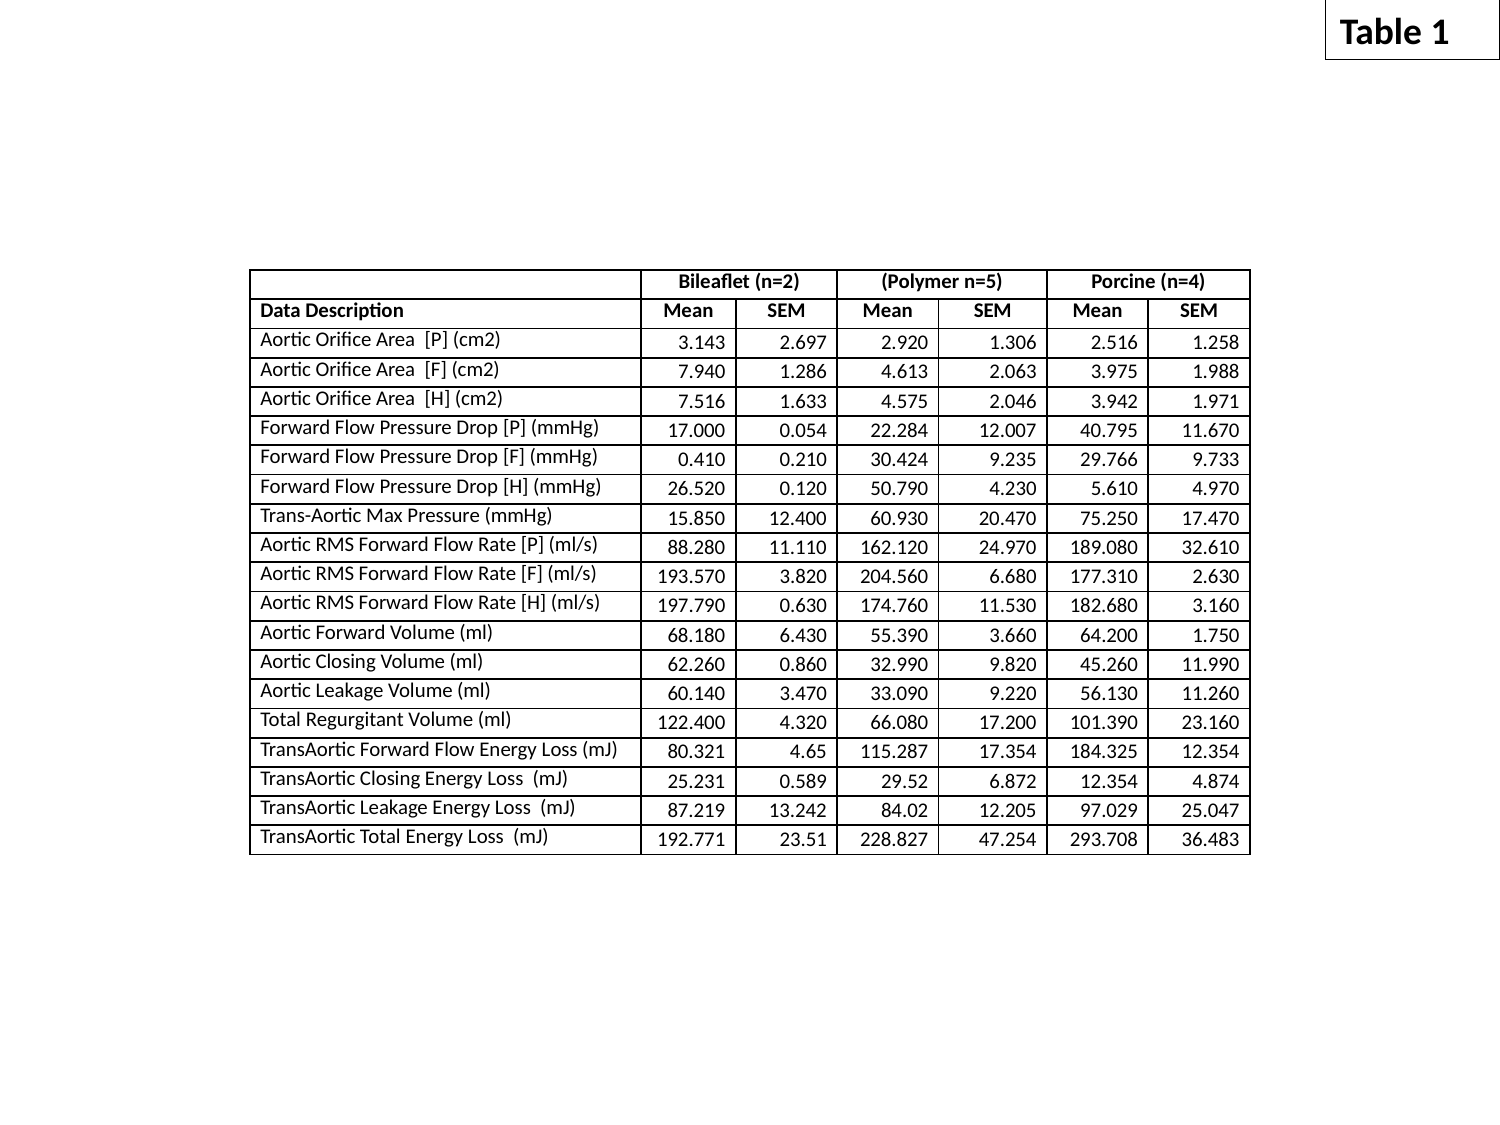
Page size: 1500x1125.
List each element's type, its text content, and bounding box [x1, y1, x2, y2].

table_cell 5.610 [1048, 475, 1147, 503]
table_cell TransAortic Forward Flow Energy Loss (mJ) [251, 739, 640, 766]
table_cell 23.51 [737, 826, 836, 854]
table_cell 12.205 [939, 797, 1046, 824]
table_cell 7.940 [642, 359, 735, 386]
table_cell TransAortic Closing Energy Loss (mJ) [251, 768, 640, 795]
table_cell 68.180 [642, 622, 735, 649]
table_cell 17.200 [939, 709, 1046, 737]
table_cell 2.046 [939, 388, 1046, 415]
table_cell Aortic RMS Forward Flow Rate [H] (ml/s) [251, 592, 640, 620]
table_cell 50.790 [838, 475, 938, 503]
table_cell 4.65 [737, 739, 836, 766]
table_cell 9.820 [939, 651, 1046, 678]
table_cell 1.633 [737, 388, 836, 415]
table_cell 3.820 [737, 563, 836, 591]
table_cell Aortic RMS Forward Flow Rate [F] (ml/s) [251, 563, 640, 591]
table_cell 62.260 [642, 651, 735, 678]
table_cell Aortic Orifice Area [F] (cm2) [251, 359, 640, 386]
table_cell 66.080 [838, 709, 938, 737]
table_cell 33.090 [838, 680, 938, 708]
table_cell 3.975 [1048, 359, 1147, 386]
table_cell 32.990 [838, 651, 938, 678]
table_cell 7.516 [642, 388, 735, 415]
table_cell 22.284 [838, 417, 938, 444]
table_cell Forward Flow Pressure Drop [F] (mmHg) [251, 446, 640, 474]
table_cell Aortic Closing Volume (ml) [251, 651, 640, 678]
table_cell 162.120 [838, 534, 938, 561]
table_cell Mean [642, 300, 735, 328]
table_cell 80.321 [642, 739, 735, 766]
table_cell 3.160 [1149, 592, 1249, 620]
table_cell 40.795 [1048, 417, 1147, 444]
table_cell 177.310 [1048, 563, 1147, 591]
table_cell 25.047 [1149, 797, 1249, 824]
table_cell 6.872 [939, 768, 1046, 795]
table_cell 2.063 [939, 359, 1046, 386]
table_cell 9.733 [1149, 446, 1249, 474]
table_cell 0.210 [737, 446, 836, 474]
table_cell 9.235 [939, 446, 1046, 474]
table_cell 3.470 [737, 680, 836, 708]
table_cell 204.560 [838, 563, 938, 591]
table_cell 3.660 [939, 622, 1046, 649]
table_cell Data Description [251, 300, 640, 328]
table_cell 1.258 [1149, 329, 1249, 357]
table_cell 12.354 [1149, 739, 1249, 766]
table_cell 182.680 [1048, 592, 1147, 620]
table_cell Trans-Aortic Max Pressure (mmHg) [251, 505, 640, 532]
table_cell 45.260 [1048, 651, 1147, 678]
table_cell 17.354 [939, 739, 1046, 766]
table_cell 197.790 [642, 592, 735, 620]
table_cell 184.325 [1048, 739, 1147, 766]
table_cell 174.760 [838, 592, 938, 620]
table_cell 11.110 [737, 534, 836, 561]
table_cell 11.990 [1149, 651, 1249, 678]
table_cell 97.029 [1048, 797, 1147, 824]
table_cell 60.930 [838, 505, 938, 532]
table_cell 2.697 [737, 329, 836, 357]
table_cell 189.080 [1048, 534, 1147, 561]
table_cell 0.054 [737, 417, 836, 444]
table_cell 11.670 [1149, 417, 1249, 444]
table_cell Aortic Leakage Volume (ml) [251, 680, 640, 708]
table_cell 192.771 [642, 826, 735, 854]
table_cell 88.280 [642, 534, 735, 561]
table_cell 293.708 [1048, 826, 1147, 854]
table_cell 9.220 [939, 680, 1046, 708]
table_cell 36.483 [1149, 826, 1249, 854]
table_cell 0.589 [737, 768, 836, 795]
table_cell Mean [1048, 300, 1147, 328]
table_cell 30.424 [838, 446, 938, 474]
table_cell SEM [1149, 300, 1249, 328]
table_cell Aortic Orifice Area [H] (cm2) [251, 388, 640, 415]
table_cell 6.680 [939, 563, 1046, 591]
table_header (Polymer n=5) [838, 271, 1046, 298]
table_cell 13.242 [737, 797, 836, 824]
table_cell 23.160 [1149, 709, 1249, 737]
table_cell 87.219 [642, 797, 735, 824]
table_header [251, 271, 640, 298]
table_cell 25.231 [642, 768, 735, 795]
table_cell 4.874 [1149, 768, 1249, 795]
table_cell 0.630 [737, 592, 836, 620]
table_cell 193.570 [642, 563, 735, 591]
table_cell 47.254 [939, 826, 1046, 854]
table_cell SEM [939, 300, 1046, 328]
table_cell SEM [737, 300, 836, 328]
table_cell 101.390 [1048, 709, 1147, 737]
table_cell 228.827 [838, 826, 938, 854]
table_cell Total Regurgitant Volume (ml) [251, 709, 640, 737]
table_cell 4.575 [838, 388, 938, 415]
table_cell 12.354 [1048, 768, 1147, 795]
table_cell Forward Flow Pressure Drop [P] (mmHg) [251, 417, 640, 444]
table_cell 84.02 [838, 797, 938, 824]
table_cell 2.630 [1149, 563, 1249, 591]
table_cell 1.988 [1149, 359, 1249, 386]
table_cell 2.516 [1048, 329, 1147, 357]
table_cell 20.470 [939, 505, 1046, 532]
table_cell 29.52 [838, 768, 938, 795]
table_cell 32.610 [1149, 534, 1249, 561]
table_cell 17.470 [1149, 505, 1249, 532]
table_cell Aortic Forward Volume (ml) [251, 622, 640, 649]
table_cell 3.143 [642, 329, 735, 357]
table_cell 12.400 [737, 505, 836, 532]
table_cell 3.942 [1048, 388, 1147, 415]
table_cell 64.200 [1048, 622, 1147, 649]
table_cell 24.970 [939, 534, 1046, 561]
table_cell 1.971 [1149, 388, 1249, 415]
table_cell TransAortic Leakage Energy Loss (mJ) [251, 797, 640, 824]
table_cell 0.410 [642, 446, 735, 474]
table_cell 2.920 [838, 329, 938, 357]
table_cell 0.120 [737, 475, 836, 503]
table_cell 17.000 [642, 417, 735, 444]
table_cell 4.230 [939, 475, 1046, 503]
table_cell 11.530 [939, 592, 1046, 620]
text_box Table 1 [1325, 0, 1500, 60]
table_header Bileaflet (n=2) [642, 271, 836, 298]
table_cell 56.130 [1048, 680, 1147, 708]
table_cell Forward Flow Pressure Drop [H] (mmHg) [251, 475, 640, 503]
table_header Porcine (n=4) [1048, 271, 1249, 298]
table_cell 1.750 [1149, 622, 1249, 649]
table_cell 26.520 [642, 475, 735, 503]
table_cell 4.970 [1149, 475, 1249, 503]
table_cell 115.287 [838, 739, 938, 766]
table_cell 1.286 [737, 359, 836, 386]
table_cell 15.850 [642, 505, 735, 532]
table_cell 4.613 [838, 359, 938, 386]
table_cell 12.007 [939, 417, 1046, 444]
table_cell 60.140 [642, 680, 735, 708]
table_cell 0.860 [737, 651, 836, 678]
table_cell 122.400 [642, 709, 735, 737]
table_cell TransAortic Total Energy Loss (mJ) [251, 826, 640, 854]
table_cell Mean [838, 300, 938, 328]
table_cell 75.250 [1048, 505, 1147, 532]
table_cell Aortic RMS Forward Flow Rate [P] (ml/s) [251, 534, 640, 561]
table_cell 1.306 [939, 329, 1046, 357]
table_cell 55.390 [838, 622, 938, 649]
table_cell 11.260 [1149, 680, 1249, 708]
table_cell 6.430 [737, 622, 836, 649]
table_cell Aortic Orifice Area [P] (cm2) [251, 329, 640, 357]
table_cell 4.320 [737, 709, 836, 737]
table_cell 29.766 [1048, 446, 1147, 474]
